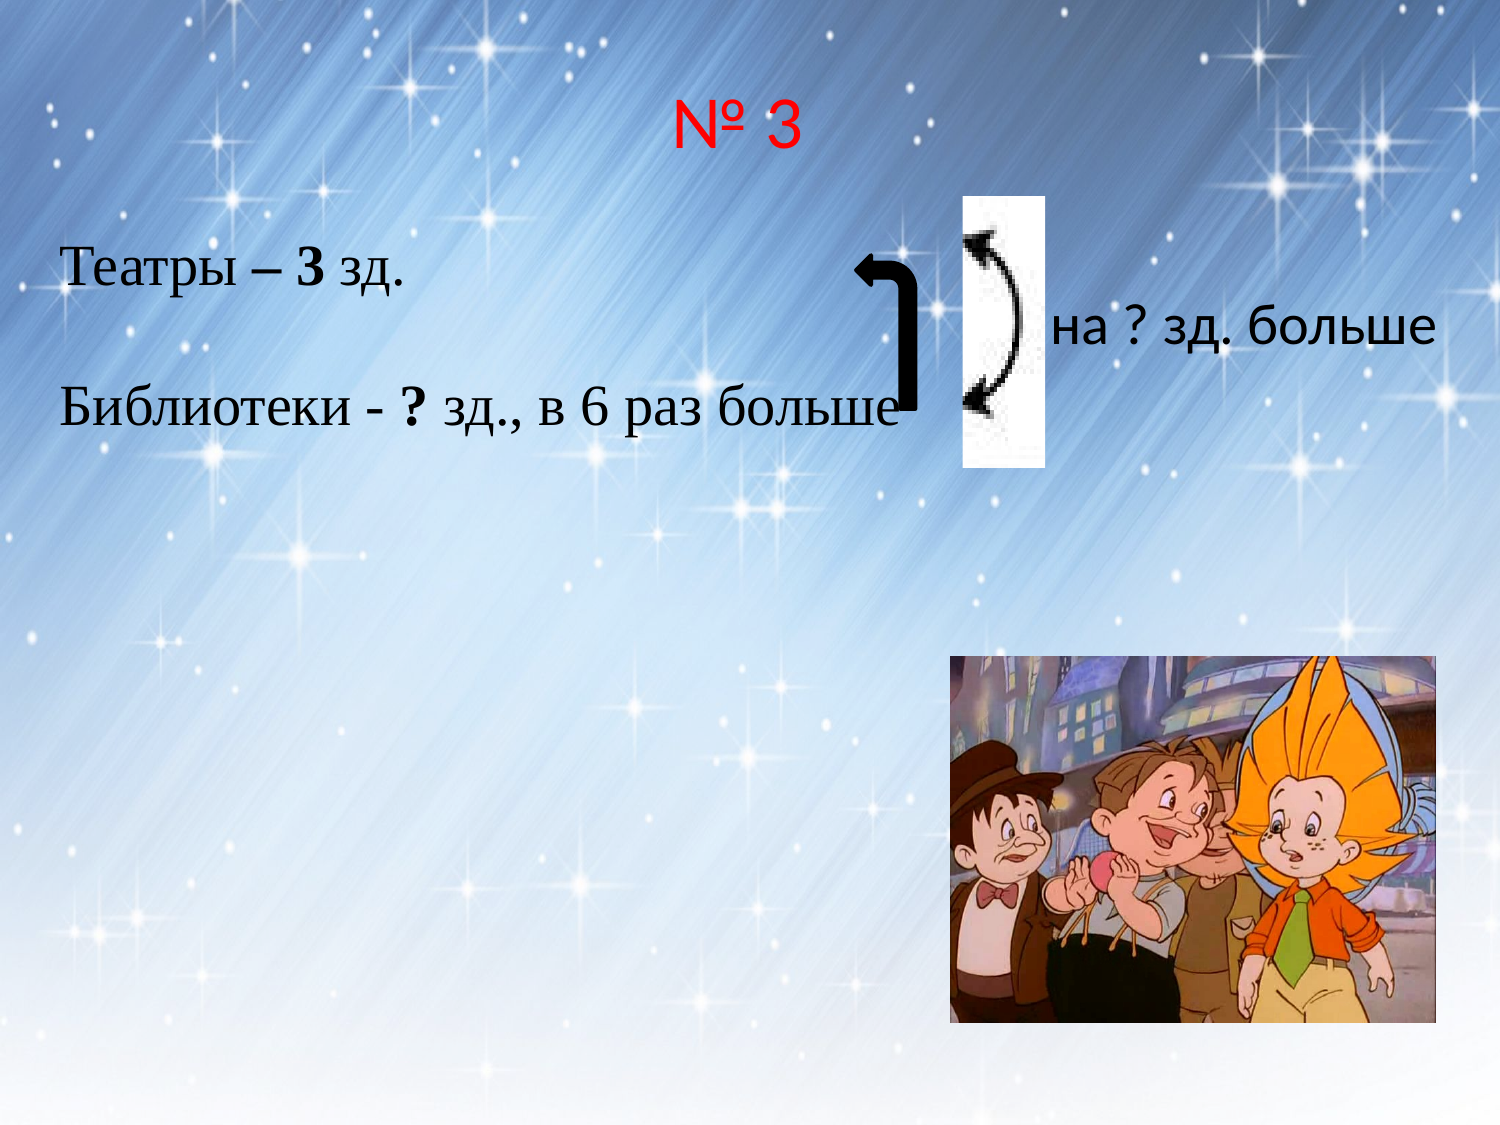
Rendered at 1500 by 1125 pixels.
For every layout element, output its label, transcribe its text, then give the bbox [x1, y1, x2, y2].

text_box 23 [0, 0, 1500, 1125]
text_box [854, 253, 918, 411]
text_box на ? зд. больше [1049, 278, 1453, 364]
picture [950, 656, 1436, 1024]
text_box № 3 [656, 66, 818, 172]
text_box Театры – 3 зд. Библиотеки - ? зд., в 6 раз больше [44, 219, 917, 445]
picture [962, 196, 1046, 469]
